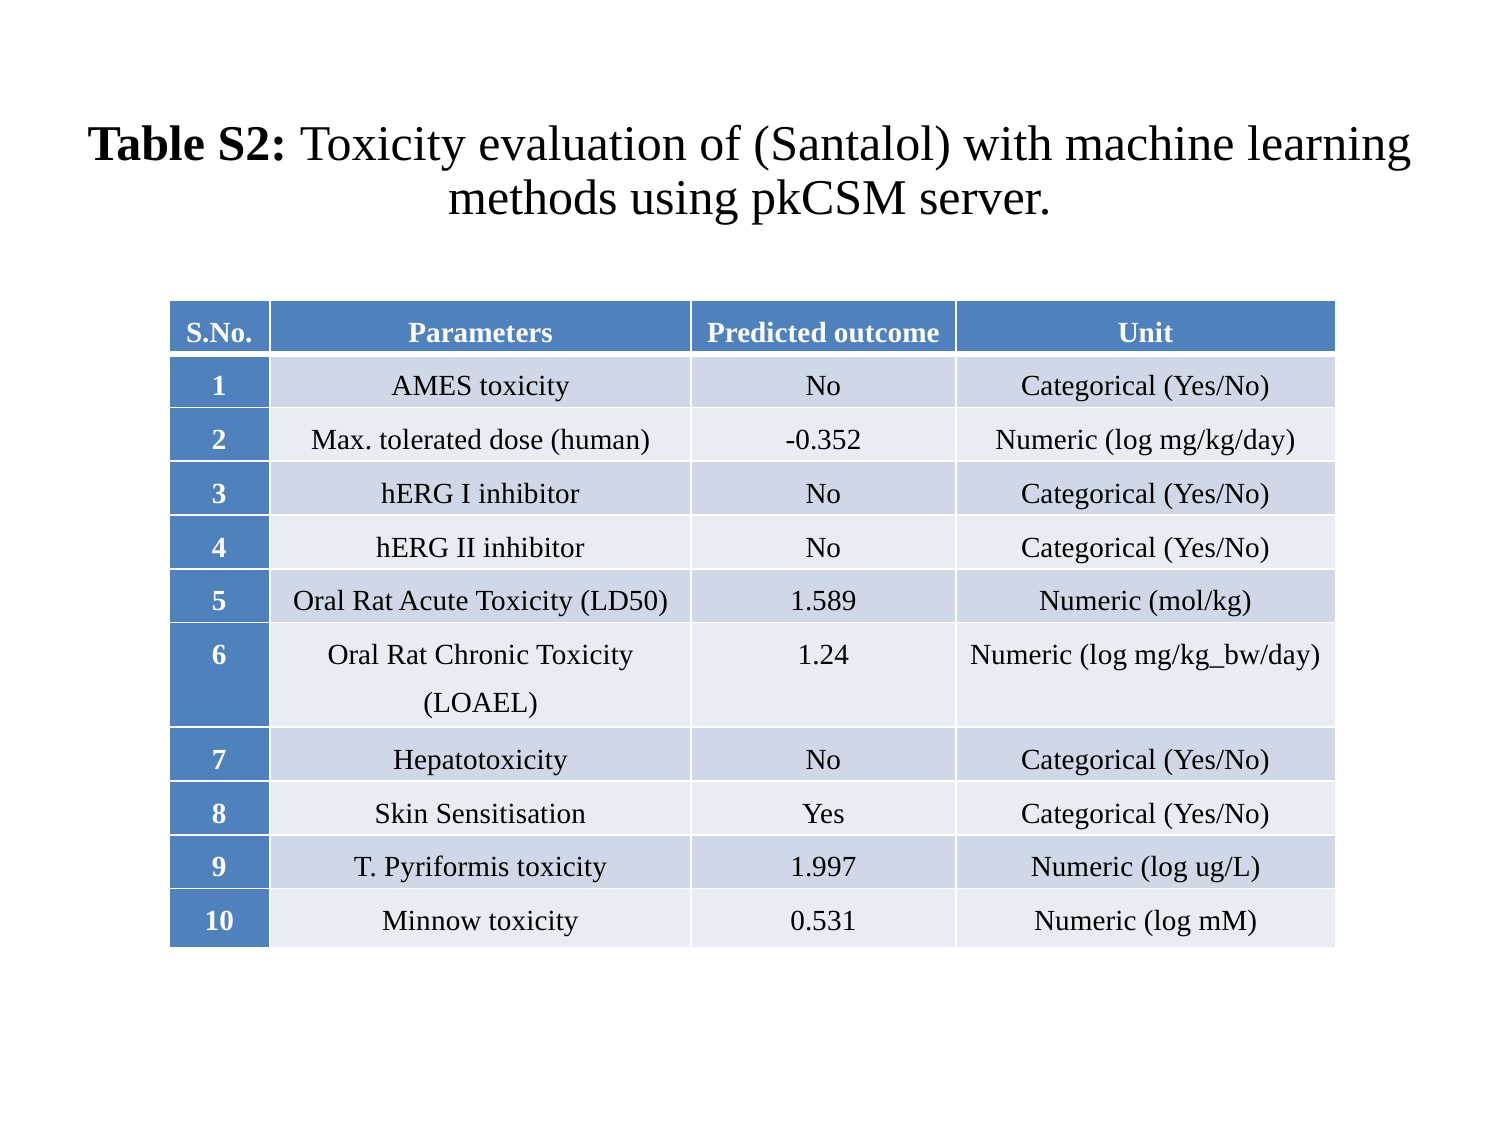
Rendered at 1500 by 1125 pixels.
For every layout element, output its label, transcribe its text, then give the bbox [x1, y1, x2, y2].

table_cell No [692, 728, 955, 780]
table_header Predicted outcome [692, 301, 955, 351]
text_box Table S2: Toxicity evaluation of (Santalol) with machine learning methods using pkCSM server. [64, 80, 1436, 233]
table_cell Categorical (Yes/No) [957, 357, 1335, 407]
table_header Unit [957, 301, 1335, 351]
table_cell -0.352 [692, 408, 955, 460]
table_cell hERG I inhibitor [271, 462, 690, 514]
table_cell Categorical (Yes/No) [957, 462, 1335, 514]
table_cell 5 [170, 570, 269, 622]
table_cell No [692, 462, 955, 514]
table_header S.No. [170, 301, 269, 351]
table_cell Numeric (log ug/L) [957, 836, 1335, 888]
table_cell 1.997 [692, 836, 955, 888]
table_cell Categorical (Yes/No) [957, 782, 1335, 834]
table_cell T. Pyriformis toxicity [271, 836, 690, 888]
table_cell Numeric (log mM) [957, 889, 1335, 947]
table_cell hERG II inhibitor [271, 516, 690, 568]
table_cell Numeric (log mg/kg_bw/day) [957, 623, 1335, 726]
table_cell No [692, 516, 955, 568]
table_cell Skin Sensitisation [271, 782, 690, 834]
table_cell 7 [170, 728, 269, 780]
table_cell Numeric (mol/kg) [957, 570, 1335, 622]
table_cell AMES toxicity [271, 357, 690, 407]
table_cell Oral Rat Acute Toxicity (LD50) [271, 570, 690, 622]
table_cell Hepatotoxicity [271, 728, 690, 780]
table_cell 4 [170, 516, 269, 568]
table_cell 8 [170, 782, 269, 834]
table_cell 0.531 [692, 889, 955, 947]
table_cell Minnow toxicity [271, 889, 690, 947]
table_cell 10 [170, 889, 269, 947]
table_cell Yes [692, 782, 955, 834]
table_cell Max. tolerated dose (human) [271, 408, 690, 460]
table_cell Categorical (Yes/No) [957, 516, 1335, 568]
table_cell 9 [170, 836, 269, 888]
table_cell Numeric (log mg/kg/day) [957, 408, 1335, 460]
table_cell 6 [170, 623, 269, 726]
table_cell 1.24 [692, 623, 955, 726]
table_cell 3 [170, 462, 269, 514]
table_cell Oral Rat Chronic Toxicity (LOAEL) [271, 623, 690, 726]
table_cell 1 [170, 357, 269, 407]
table_cell Categorical (Yes/No) [957, 728, 1335, 780]
table_header Parameters [271, 301, 690, 351]
table_cell 1.589 [692, 570, 955, 622]
table_cell No [692, 357, 955, 407]
table_cell 2 [170, 408, 269, 460]
